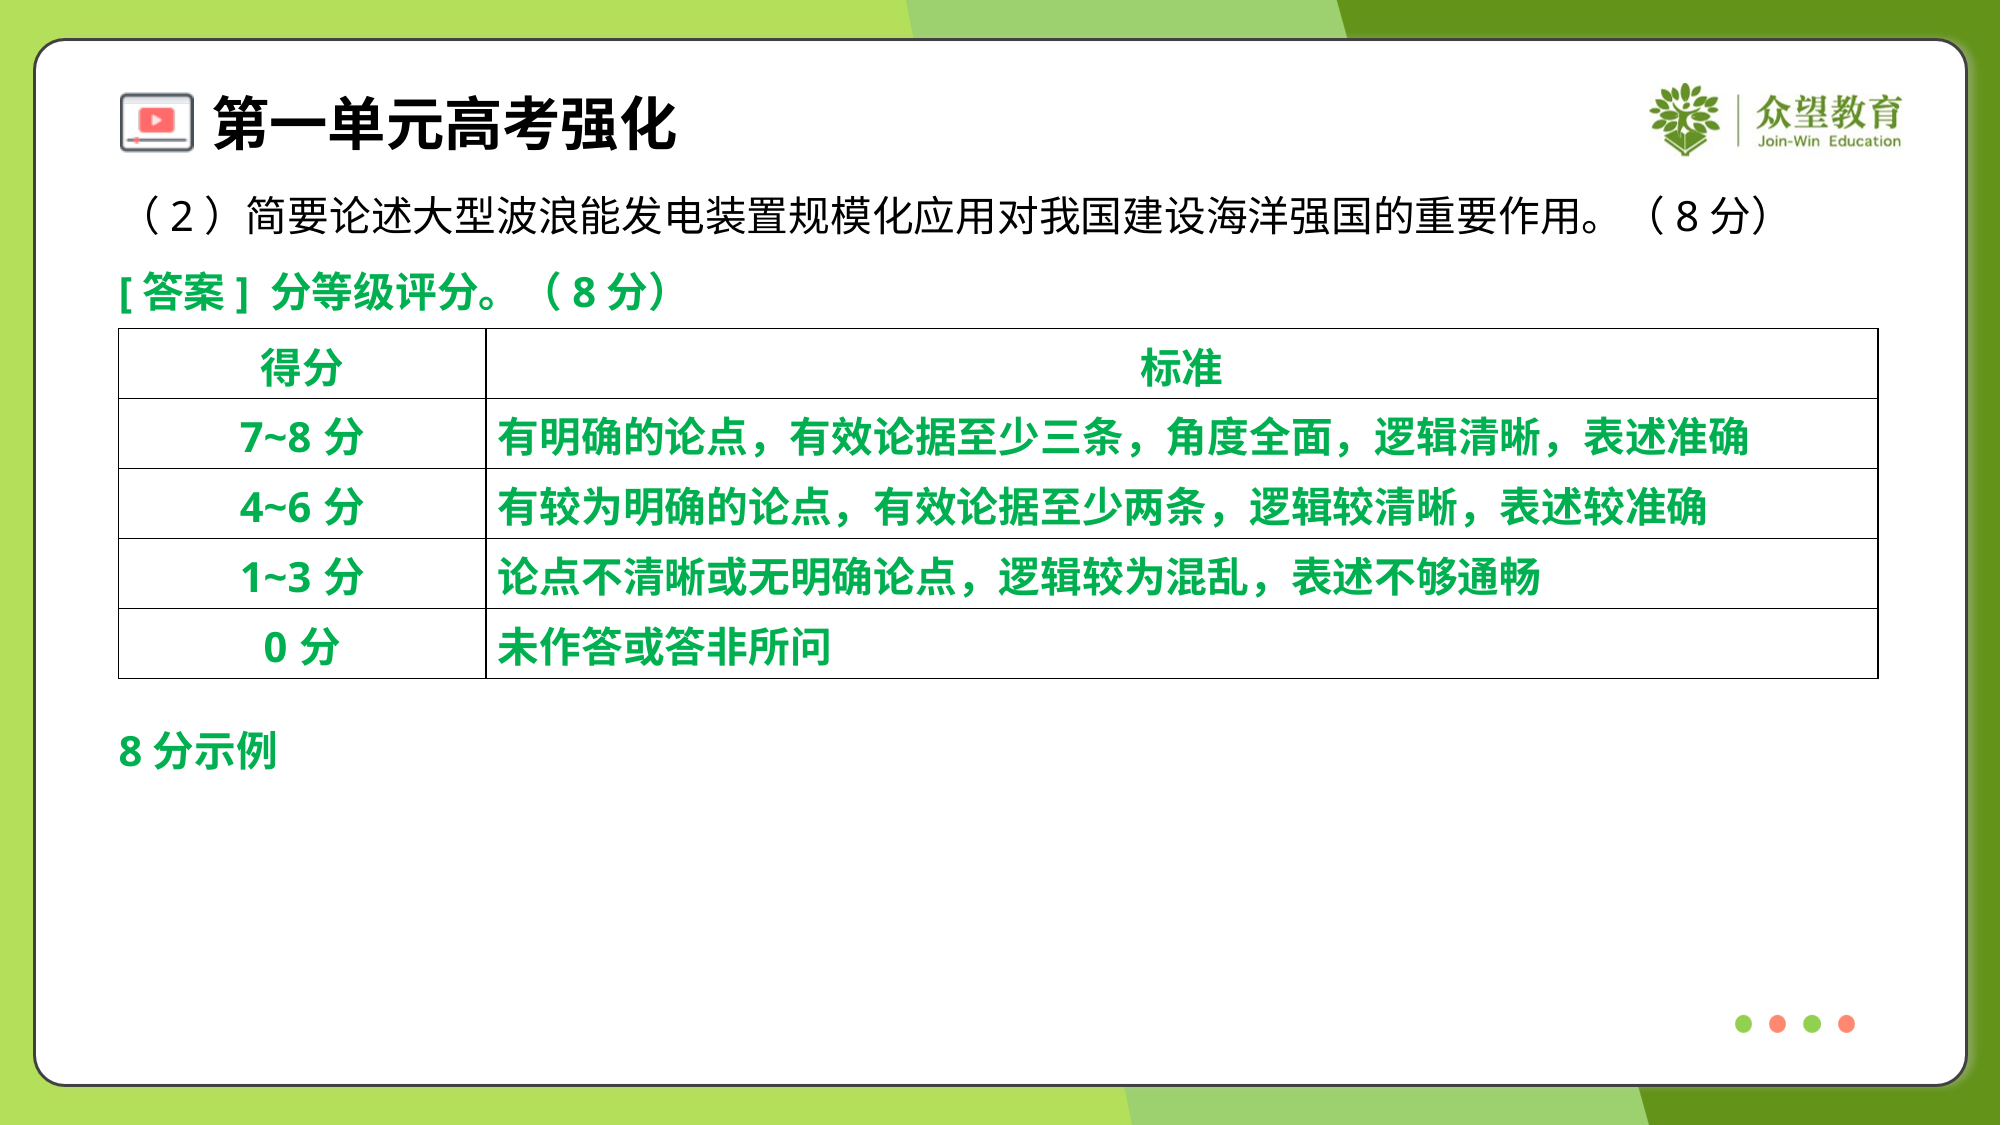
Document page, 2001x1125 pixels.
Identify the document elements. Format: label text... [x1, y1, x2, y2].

table_cell 0分 [119, 609, 485, 678]
picture [0, 0, 2000, 1125]
table_header 得分 [119, 329, 485, 398]
table_cell 未作答或答非所问 [487, 609, 1877, 678]
text_box 8分示例 [118, 699, 1883, 767]
table_cell 4~6分 [119, 469, 485, 538]
table_cell 论点不清晰或无明确论点，逻辑较为混乱，表述不够通畅 [487, 539, 1877, 608]
table_cell 有明确的论点，有效论据至少三条，角度全面，逻辑清晰，表述准确 [487, 399, 1877, 468]
table_cell 1~3分 [119, 539, 485, 608]
text_box [答案] 分等级评分。（8分） [118, 240, 1883, 308]
table_cell 有较为明确的论点，有效论据至少两条，逻辑较清晰，表述较准确 [487, 469, 1877, 538]
table_cell 7~8分 [119, 399, 485, 468]
text_box （2）简要论述大型波浪能发电装置规模化应用对我国建设海洋强国的重要作用。（8分） [118, 164, 1883, 232]
table_header 标准 [487, 329, 1877, 398]
